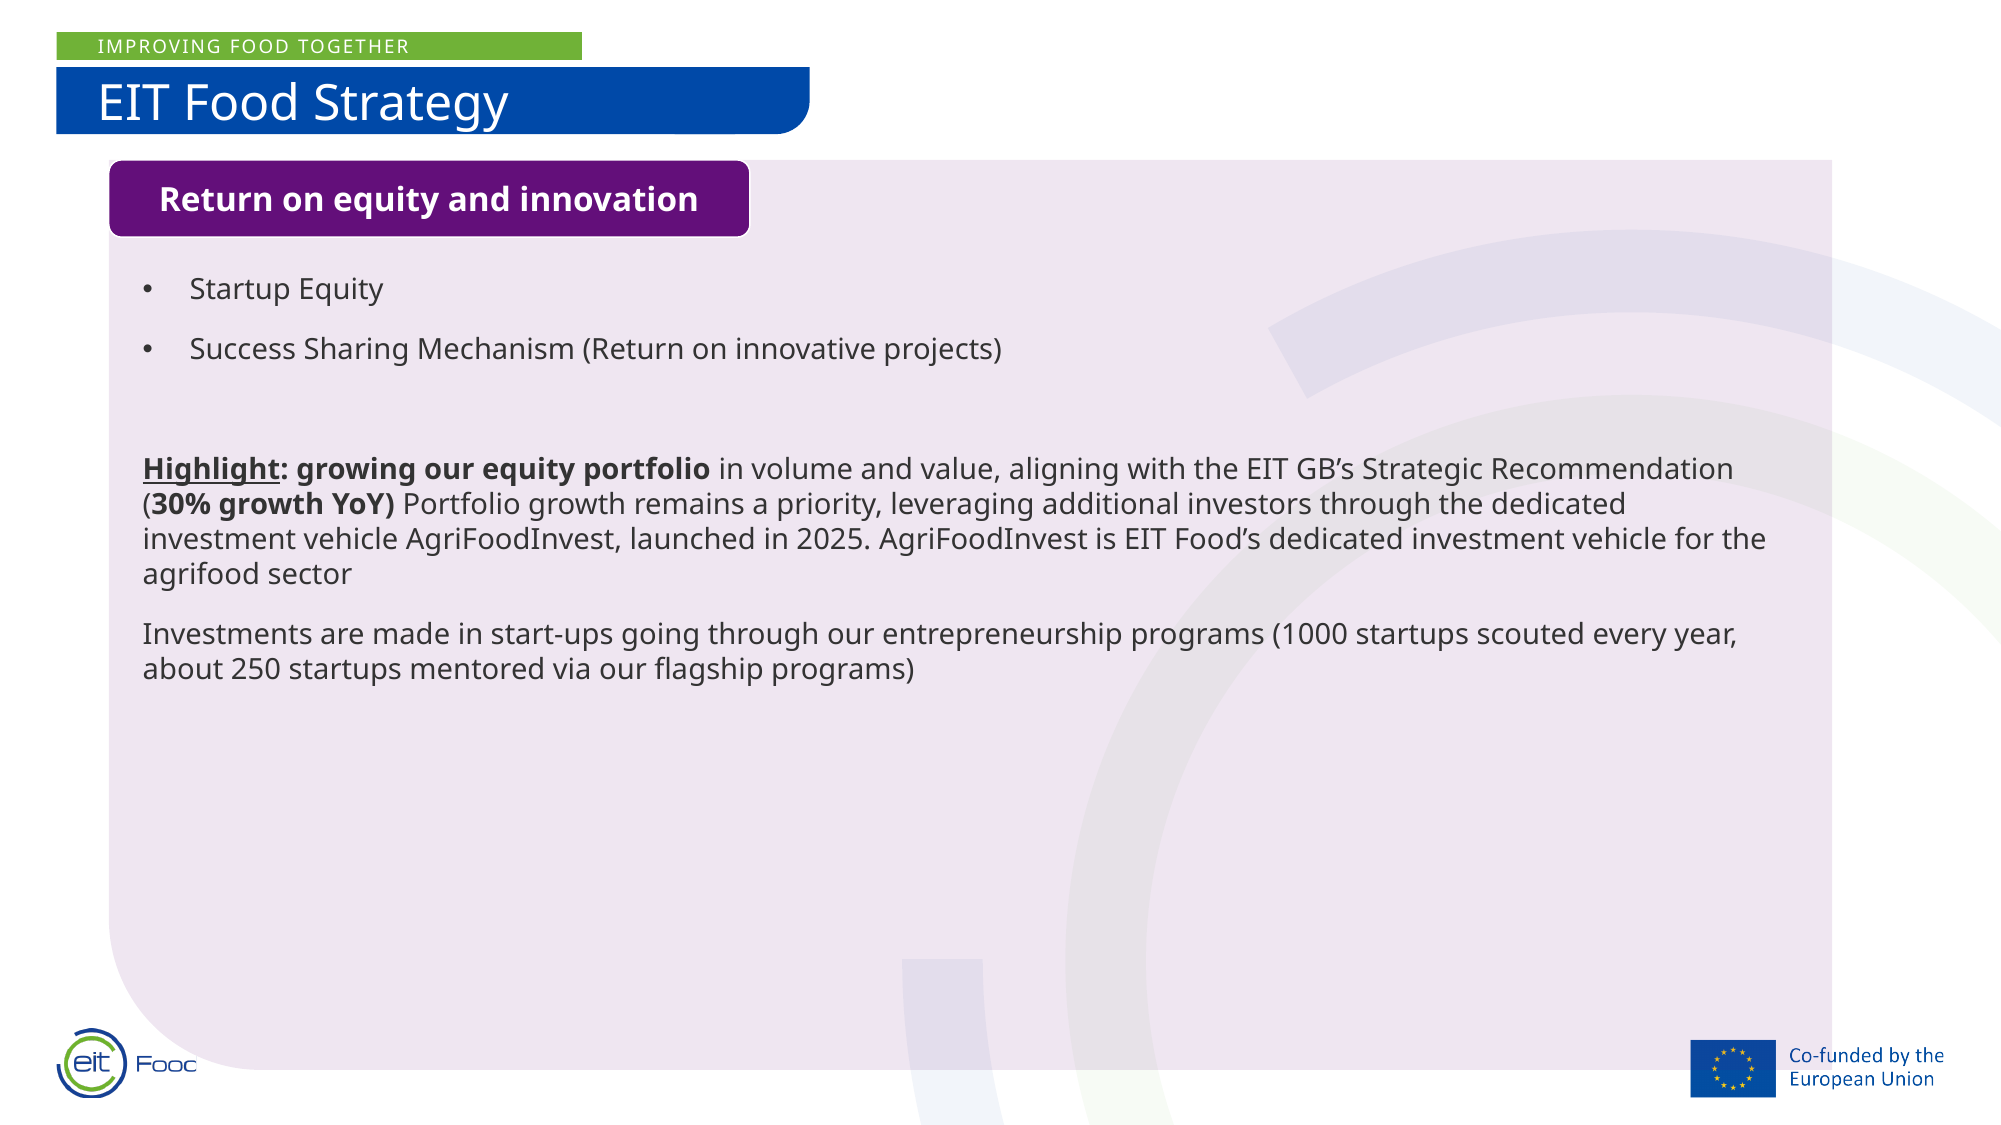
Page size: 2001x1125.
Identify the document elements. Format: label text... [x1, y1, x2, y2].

text_box IMPROVING FOOD TOGETHER [54, 30, 584, 62]
text_box Return on equity and innovation [106, 157, 753, 240]
text_box Startup Equity Success Sharing Mechanism (Return on innovative projects) Highlight: growing our equity portfolio in volume and value, aligning with the EIT GB’s Strategic Recommendation (30% growth YoY) Portfolio growth remains a priority, leveraging additional investors through the dedicated investment vehicle AgriFoodInvest, launched in 2025. AgriFoodInvest is EIT Food’s dedicated investment vehicle for the agrifood sector Investments are made in start-ups going through our entrepreneurship programs (1000 startups scouted every year, about 250 startups mentored via our flagship programs) [127, 263, 1793, 753]
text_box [56, 66, 810, 135]
picture [1668, 1025, 1944, 1112]
text_box [106, 157, 1835, 1072]
